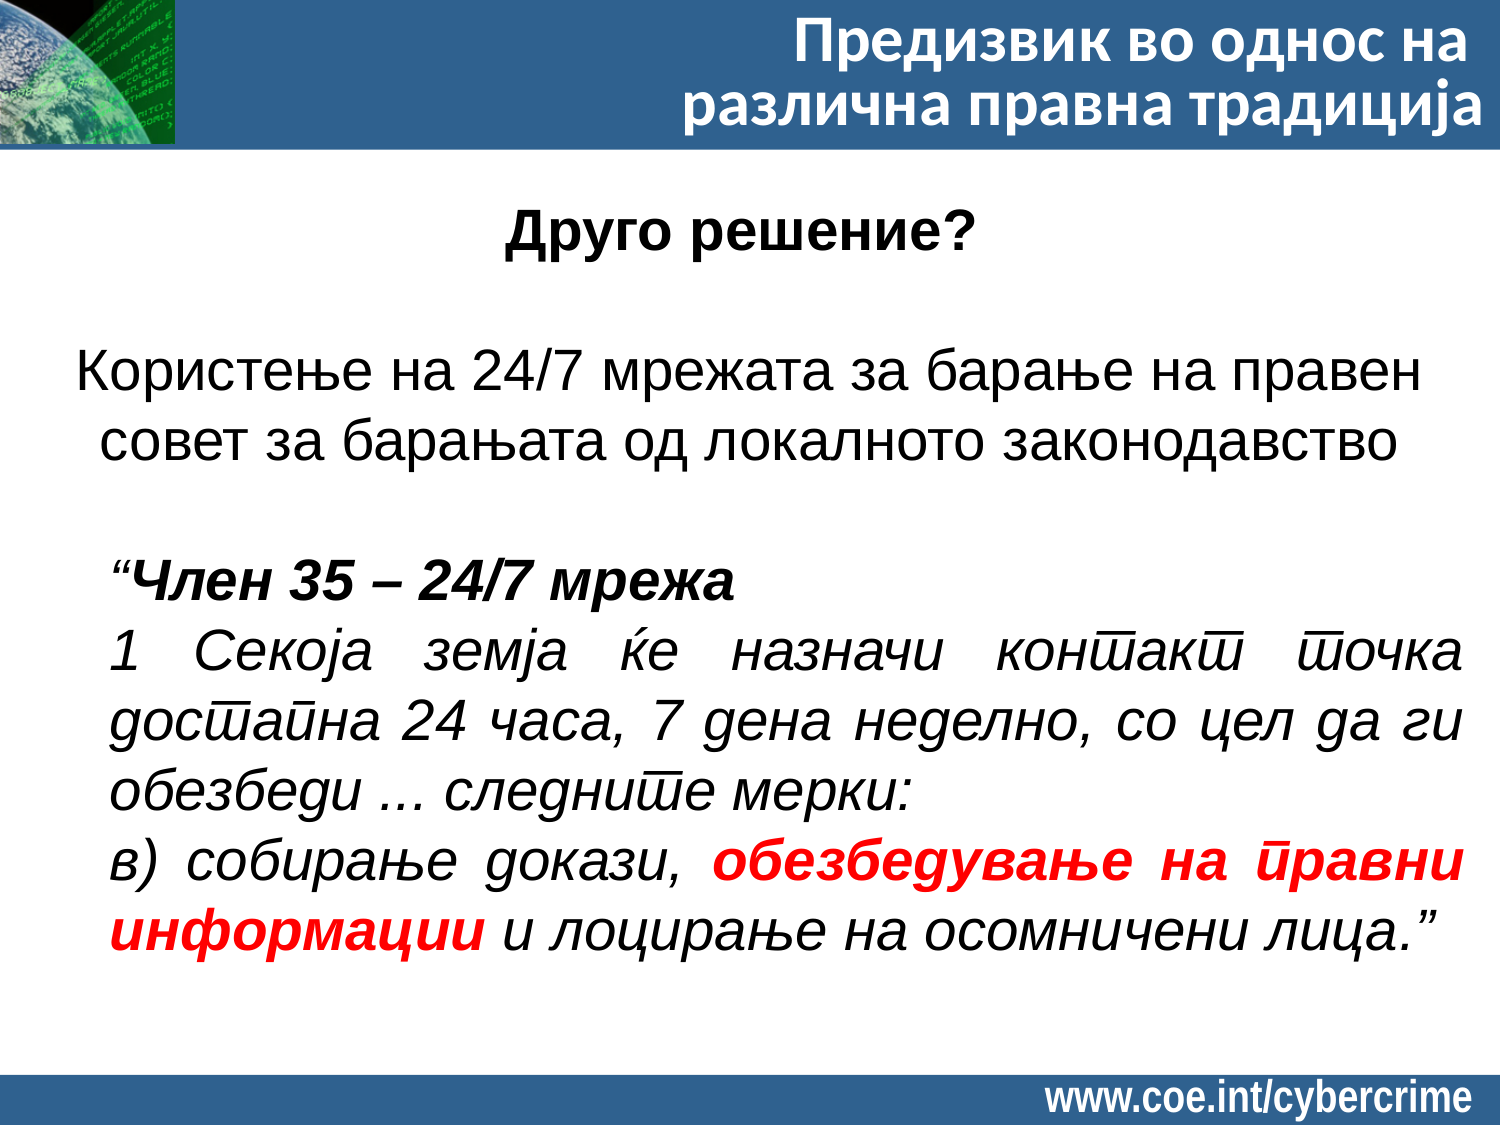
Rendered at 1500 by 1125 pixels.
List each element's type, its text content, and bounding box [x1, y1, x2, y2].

text_box Предизвик во однос на различна правна традиција [171, 0, 1500, 152]
text_box www.coe.int/cybercrime [1030, 1059, 1500, 1125]
picture [0, 0, 175, 144]
text_box Друго решение? Користење на 24/7 мрежата за барање на правен совет за барањата од локалното законодавство “Член 35 – 24/7 мрежа 1 Секоја земја ќе назначи контакт точка достапна 24 часа, 7 дена неделно, со цел да ги обезбеди ... следните мерки: в) собирање докази, обезбедување на правни информации и лоцирање на осомничени лица.” [19, 185, 1481, 970]
text_box [0, 1073, 1030, 1125]
